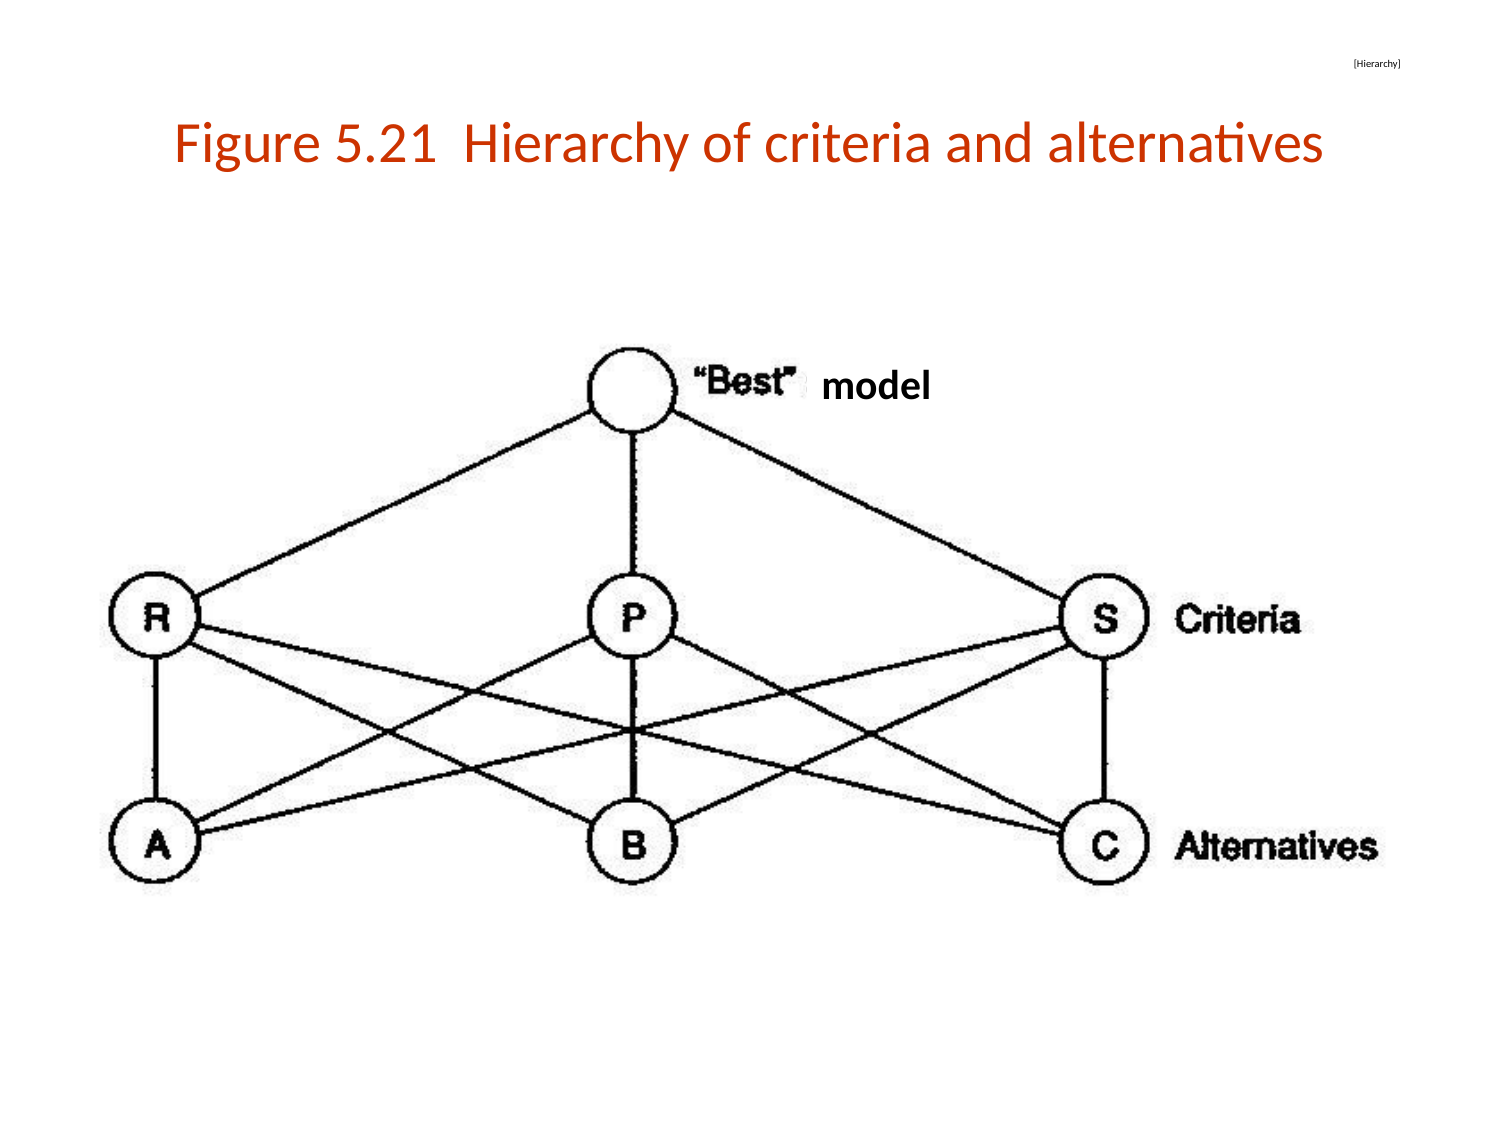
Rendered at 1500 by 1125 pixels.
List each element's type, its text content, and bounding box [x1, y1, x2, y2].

text_box [Hierarchy] [1339, 50, 1416, 78]
picture [0, 299, 1500, 963]
title Figure 5.21 Hierarchy of criteria and alternatives [75, 45, 1425, 233]
